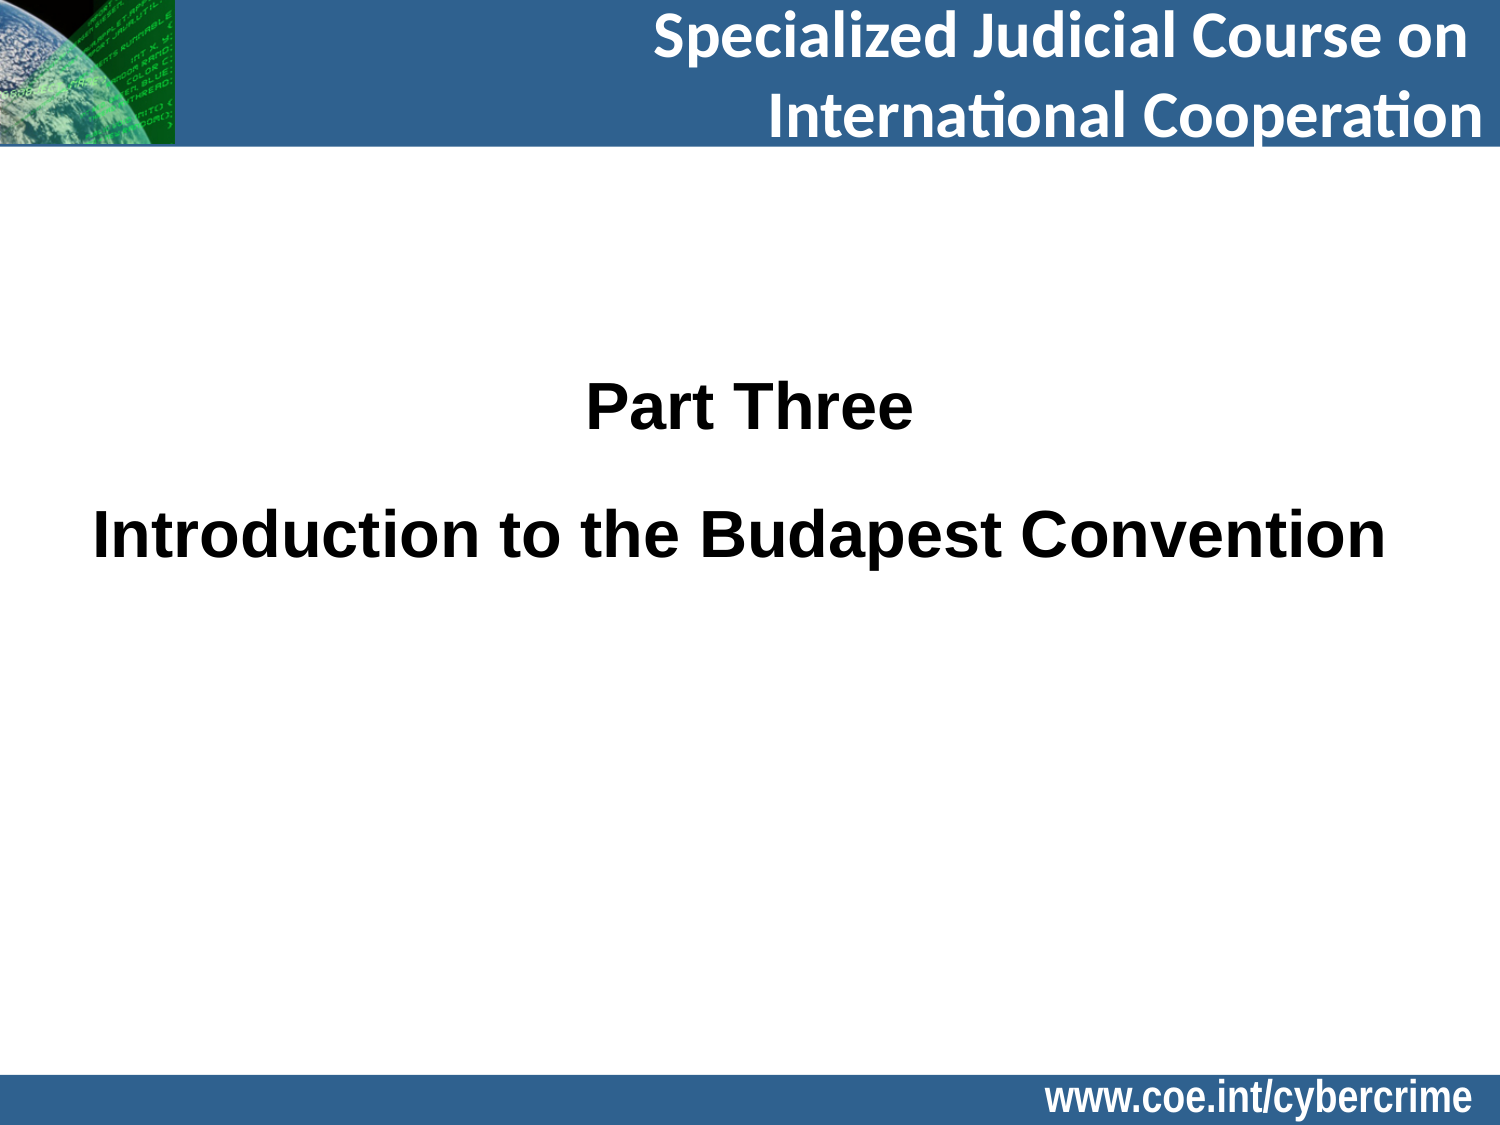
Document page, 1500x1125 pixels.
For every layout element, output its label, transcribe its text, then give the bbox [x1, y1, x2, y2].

text_box Part Three Introduction to the Budapest Convention [50, 371, 1450, 642]
text_box www.coe.int/cybercrime [1030, 1059, 1500, 1125]
text_box [0, 1073, 1030, 1125]
text_box Specialized Judicial Course on International Cooperation [177, 0, 1500, 149]
picture [0, 0, 175, 144]
